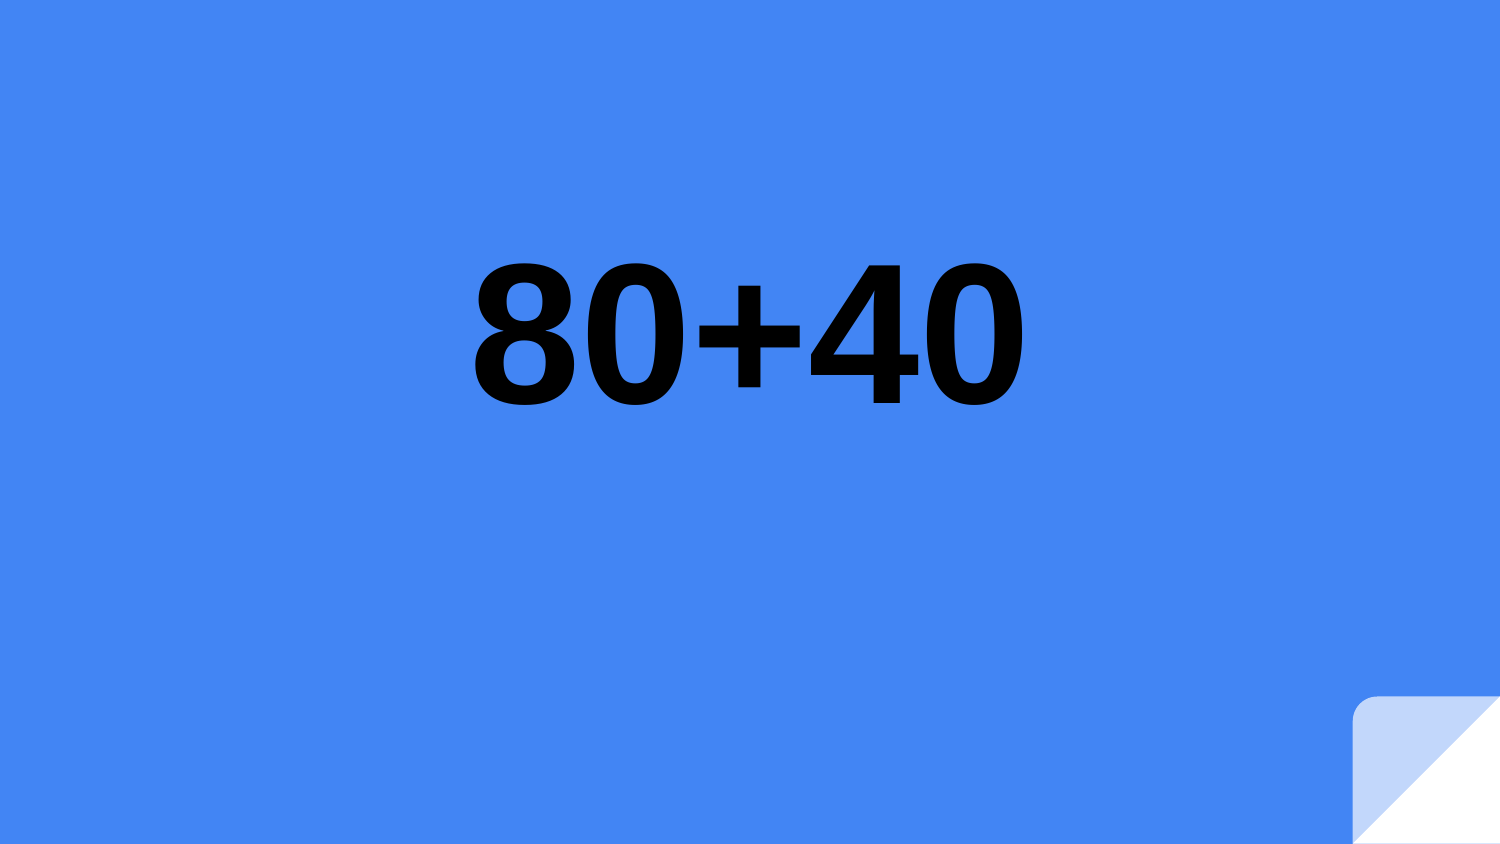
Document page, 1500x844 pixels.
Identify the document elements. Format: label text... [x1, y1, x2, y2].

title 80+40 [51, 207, 1449, 459]
